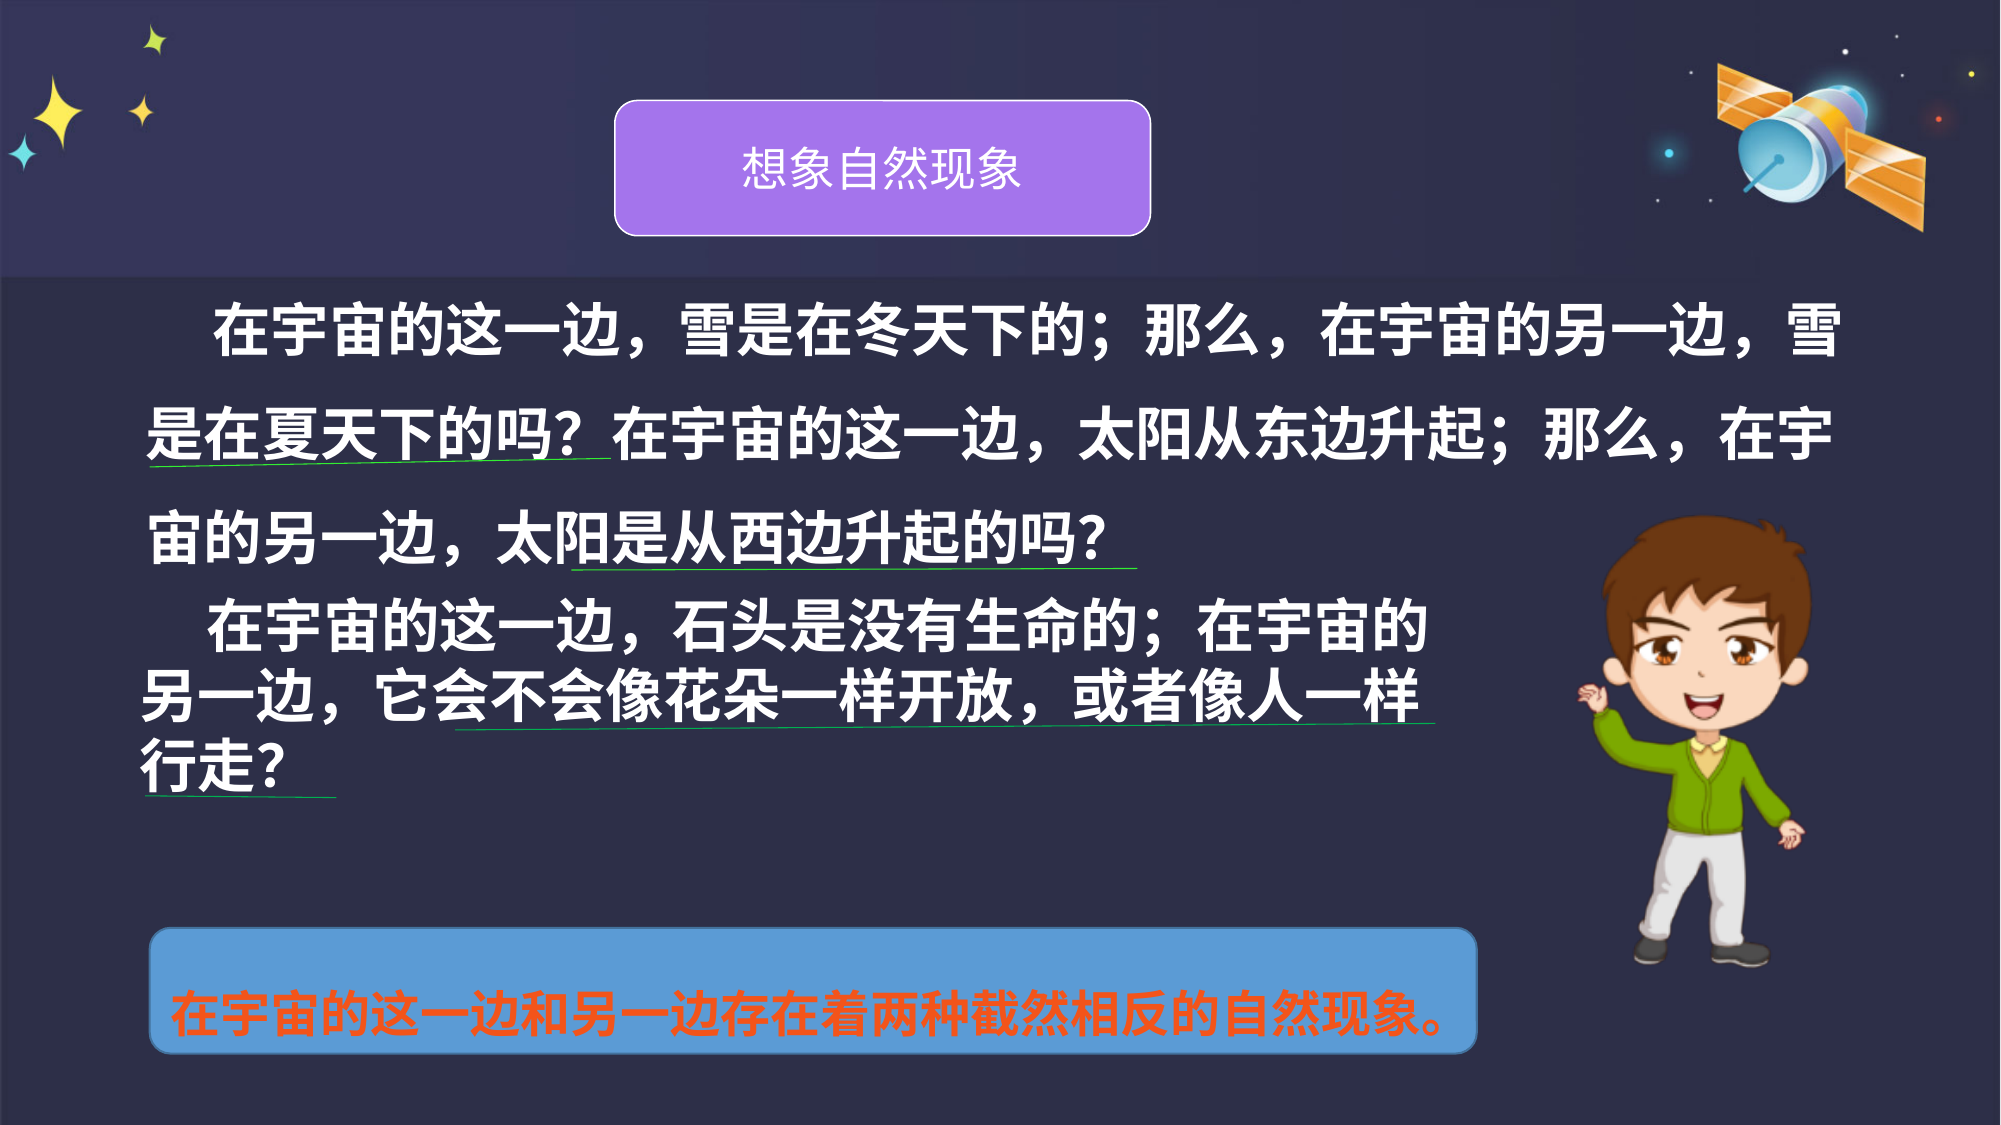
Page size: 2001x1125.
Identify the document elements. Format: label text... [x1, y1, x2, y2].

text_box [455, 723, 1436, 730]
picture [0, 0, 2001, 1125]
text_box 在宇宙的这一边，雪是在冬天下的；那么，在宇宙的另一边，雪是在夏天下的吗？在宇宙的这一边，太阳从东边升起；那么，在宇宙的另一边，太阳是从西边升起的吗？ [130, 251, 1869, 579]
text_box 在宇宙的这一边，石头是没有生命的；在宇宙的另一边，它会不会像花朵一样开放，或者像人一样行走？ [125, 581, 1477, 807]
text_box 在宇宙的这一边和另一边存在着两种截然相反的自然现象。 [148, 926, 1478, 1055]
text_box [149, 458, 611, 467]
text_box 想象自然现象 [614, 100, 1151, 236]
